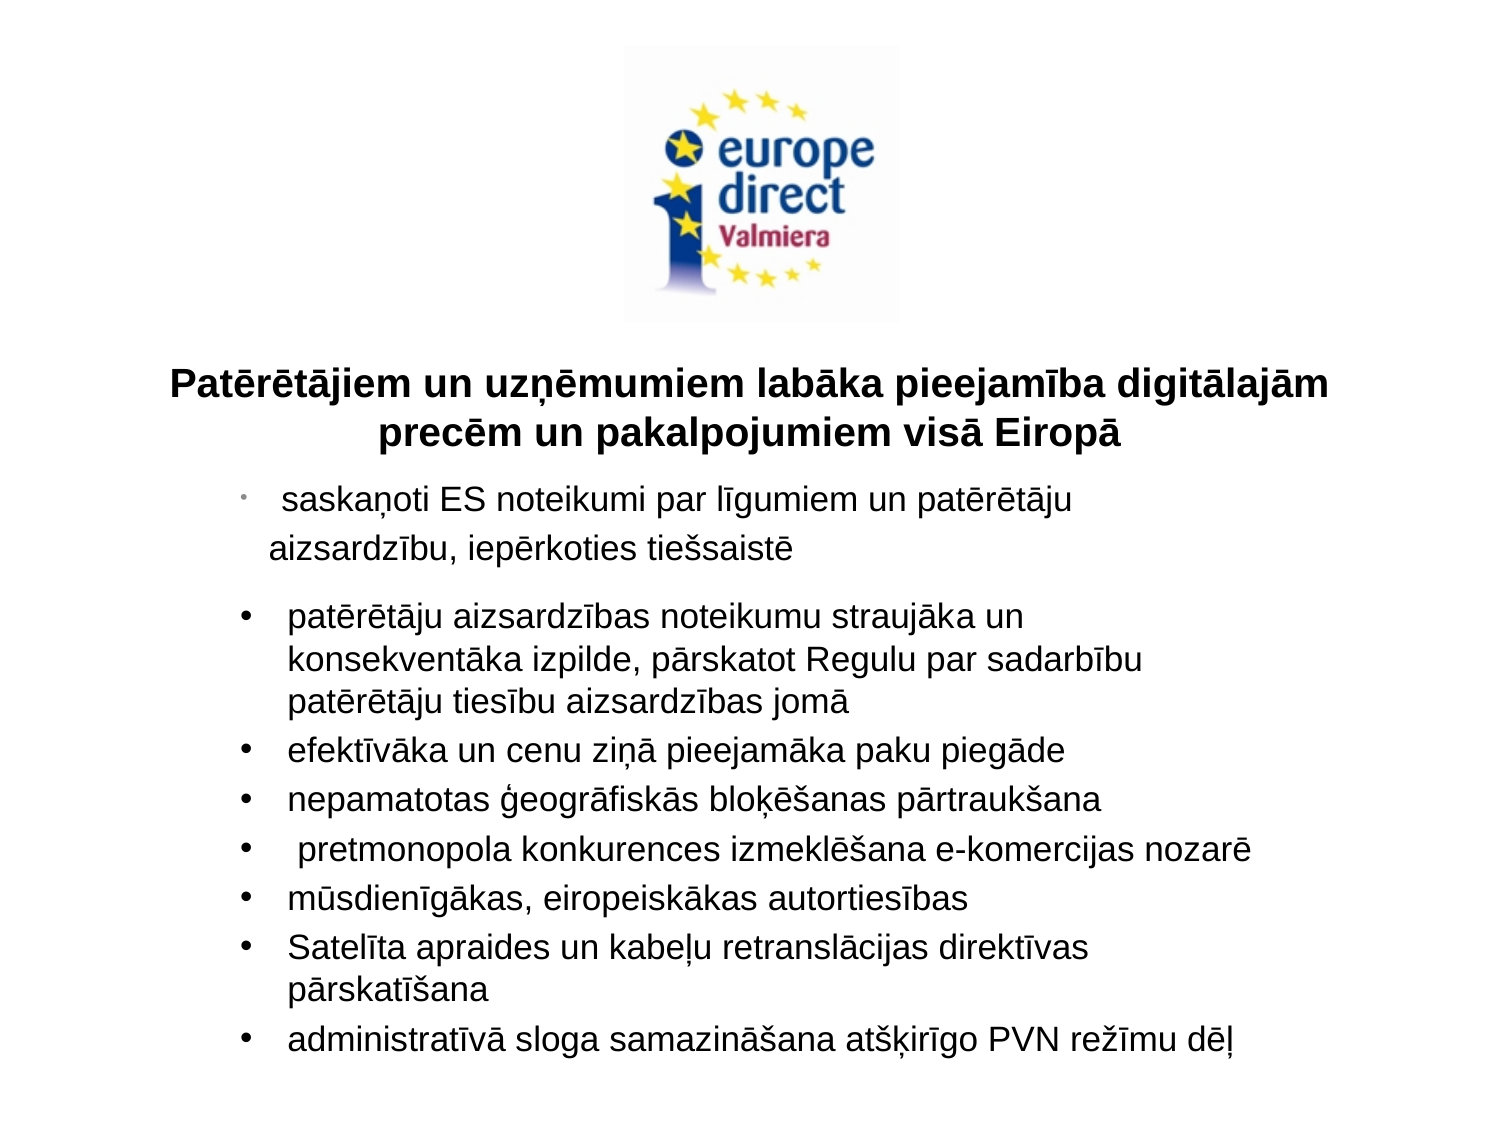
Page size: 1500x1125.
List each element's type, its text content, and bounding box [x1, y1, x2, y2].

picture [624, 45, 901, 323]
subtitle saskaņoti ES noteikumi par līgumiem un patērētāju aizsardzību, iepērkoties tiešsaistē patērētāju aizsardzības noteikumu straujāka un konsekventāka izpilde, pārskatot Regulu par sadarbību patērētāju tiesību aizsardzības jomā efektīvāka un cenu ziņā pieejamāka paku piegāde nepamatotas ģeogrāfiskās bloķēšanas pārtraukšana pretmonopola konkurences izmeklēšana e-komercijas nozarē mūsdienīgākas, eiropeiskākas autortiesības Satelīta apraides un kabeļu retranslācijas direktīvas pārskatīšana administratīvā sloga samazināšana atšķirīgo PVN režīmu dēļ [225, 462, 1275, 1075]
title Patērētājiem un uzņēmumiem labāka pieejamība digitālajām precēm un pakalpojumiem visā Eiropā [112, 349, 1388, 463]
